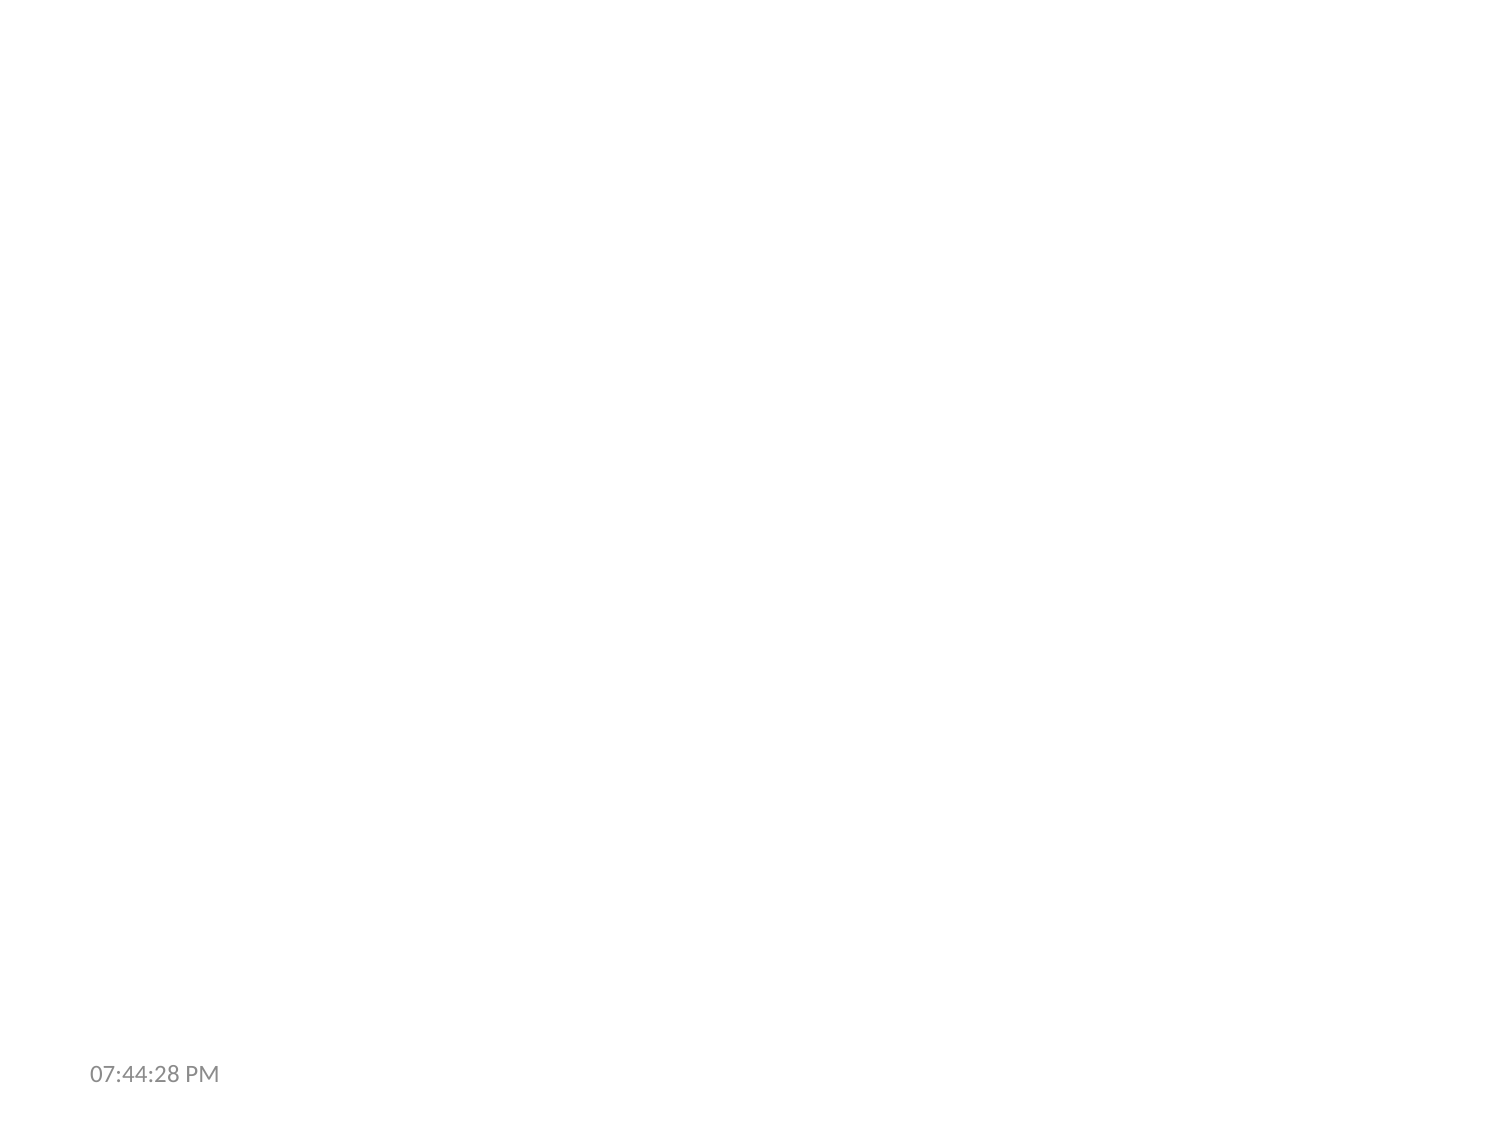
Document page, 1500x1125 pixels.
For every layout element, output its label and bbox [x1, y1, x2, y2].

slide_number [75, 1042, 425, 1103]
